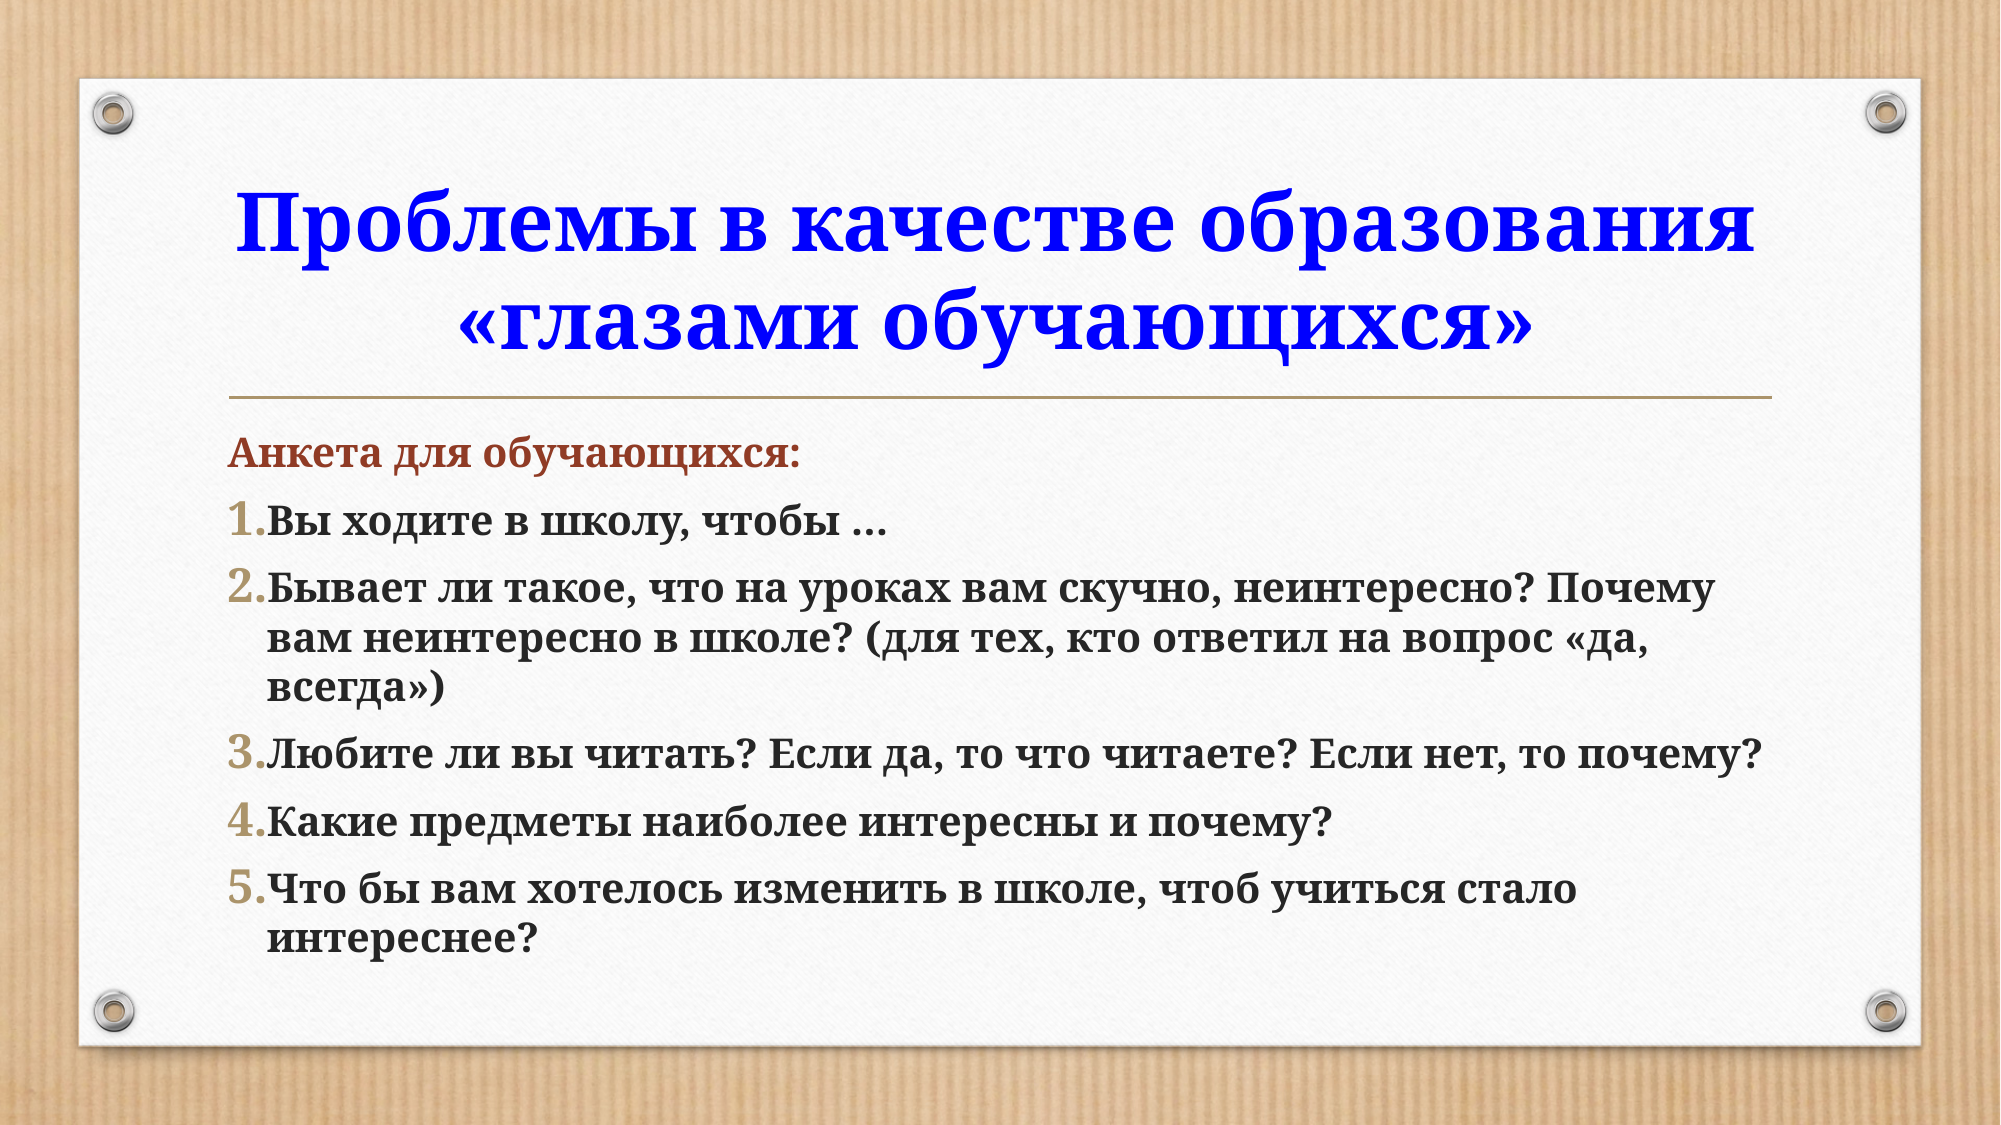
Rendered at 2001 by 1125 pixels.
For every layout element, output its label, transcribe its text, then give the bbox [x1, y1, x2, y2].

list Анкета для обучающихся: Вы ходите в школу, чтобы … Бывает ли такое, что на уроках вам скучно, неинтересно? Почему вам неинтересно в школе? (для тех, кто ответил на вопрос «да, всегда») Любите ли вы читать? Если да, то что читаете? Если нет, то почему? Какие предметы наиболее интересны и почему? Что бы вам хотелось изменить в школе, чтоб учиться стало интереснее? [212, 419, 1788, 991]
picture [0, 0, 2001, 1125]
title Проблемы в качестве образования «глазами обучающихся» [212, 161, 1781, 375]
